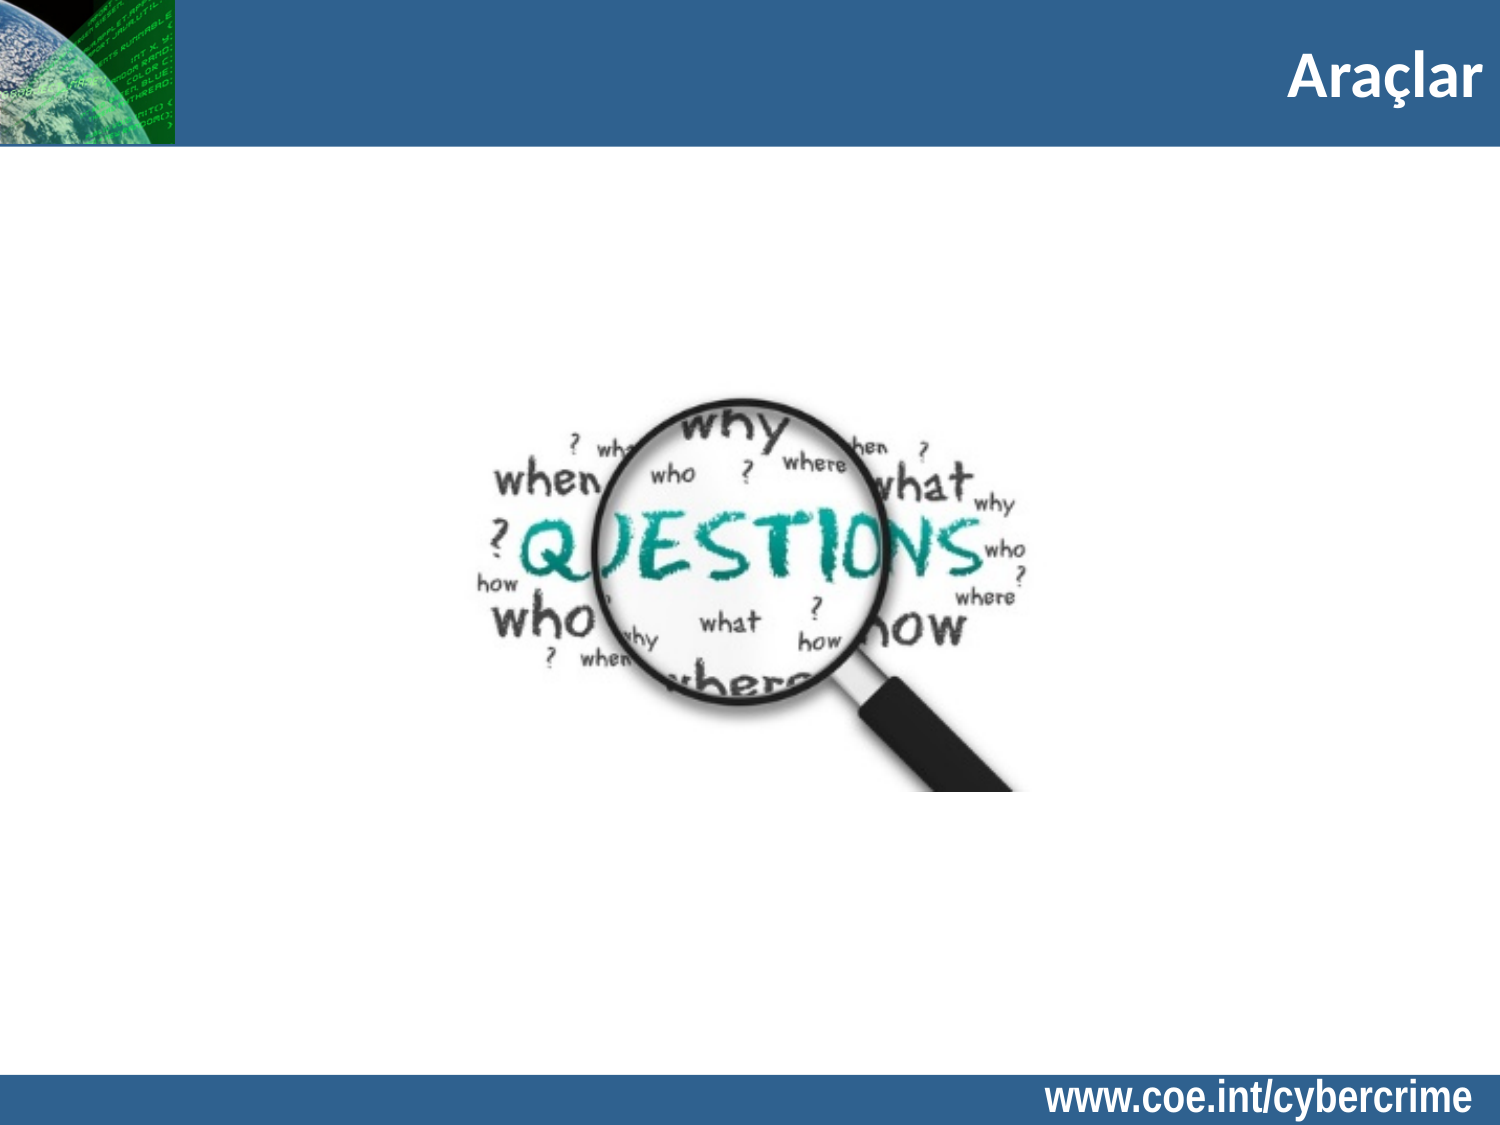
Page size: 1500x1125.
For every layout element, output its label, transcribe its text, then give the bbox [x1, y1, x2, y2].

text_box [0, 1073, 1030, 1125]
text_box Araçlar [177, 0, 1500, 149]
picture [0, 0, 175, 144]
picture [443, 332, 1057, 793]
text_box www.coe.int/cybercrime [1030, 1059, 1500, 1125]
